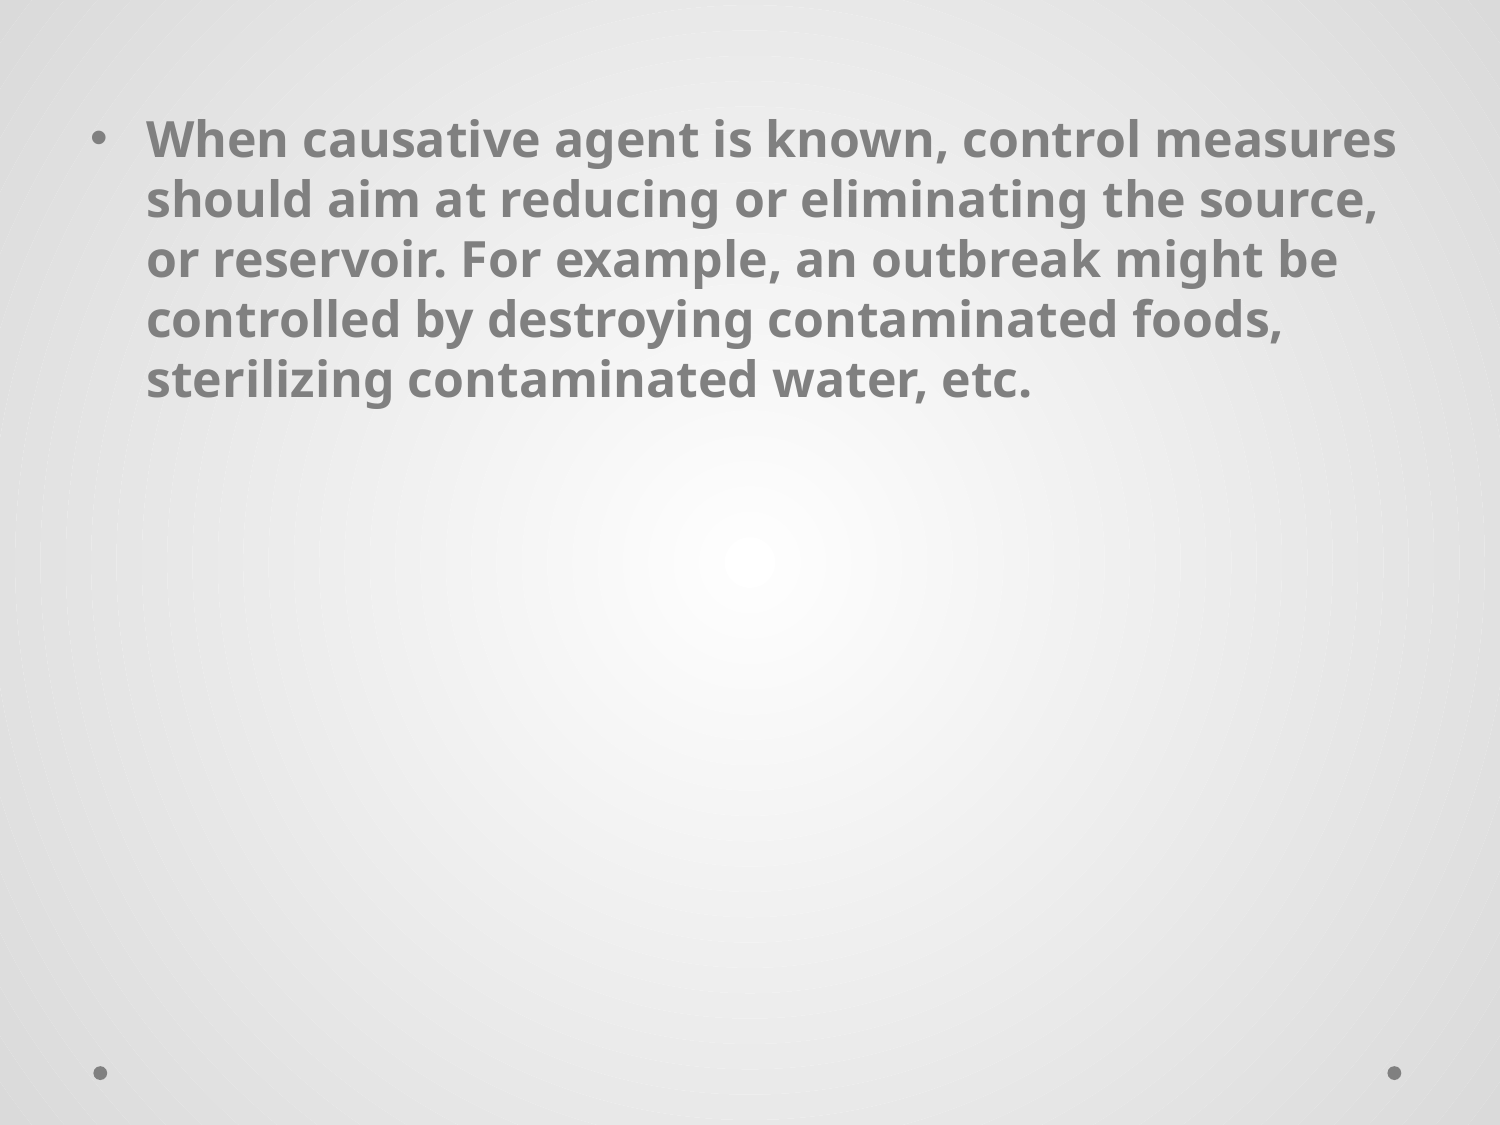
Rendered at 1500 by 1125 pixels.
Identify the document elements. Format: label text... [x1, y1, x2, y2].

list When causative agent is known, control measures should aim at reducing or eliminating the source, or reservoir. For example, an outbreak might be controlled by destroying contaminated foods, sterilizing contaminated water, etc. [75, 99, 1425, 1125]
